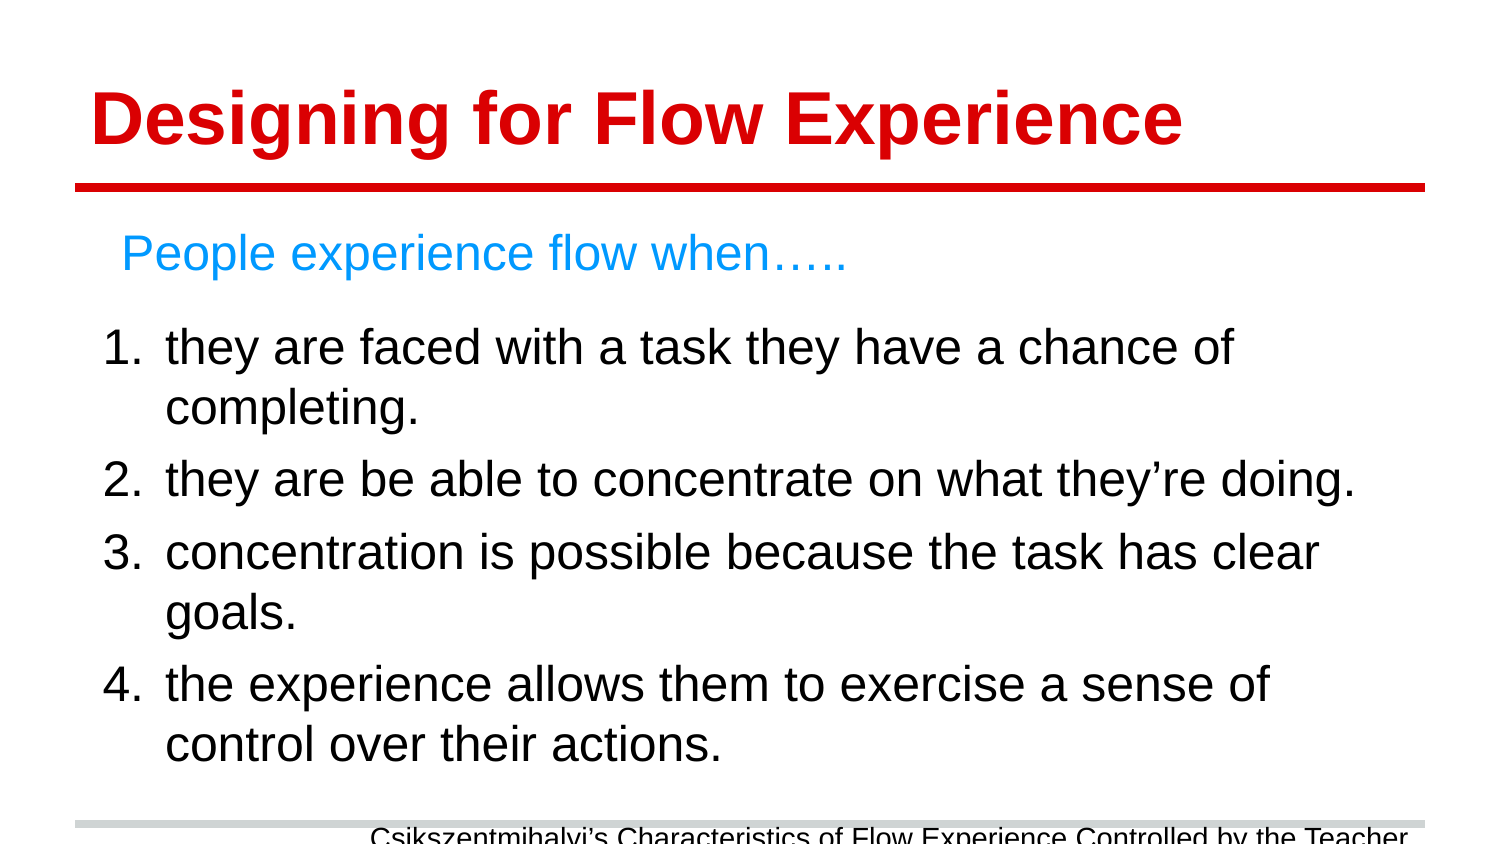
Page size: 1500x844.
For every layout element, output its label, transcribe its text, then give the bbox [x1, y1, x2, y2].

title Designing for Flow Experience [75, 33, 1425, 175]
list People experience flow when….. they are faced with a task they have a chance of completing. they are be able to concentrate on what they’re doing. concentration is possible because the task has clear goals. the experience allows them to exercise a sense of control over their actions. Csikszentmihalyi’s Characteristics of Flow Experience Controlled by the Teacher [75, 196, 1425, 808]
